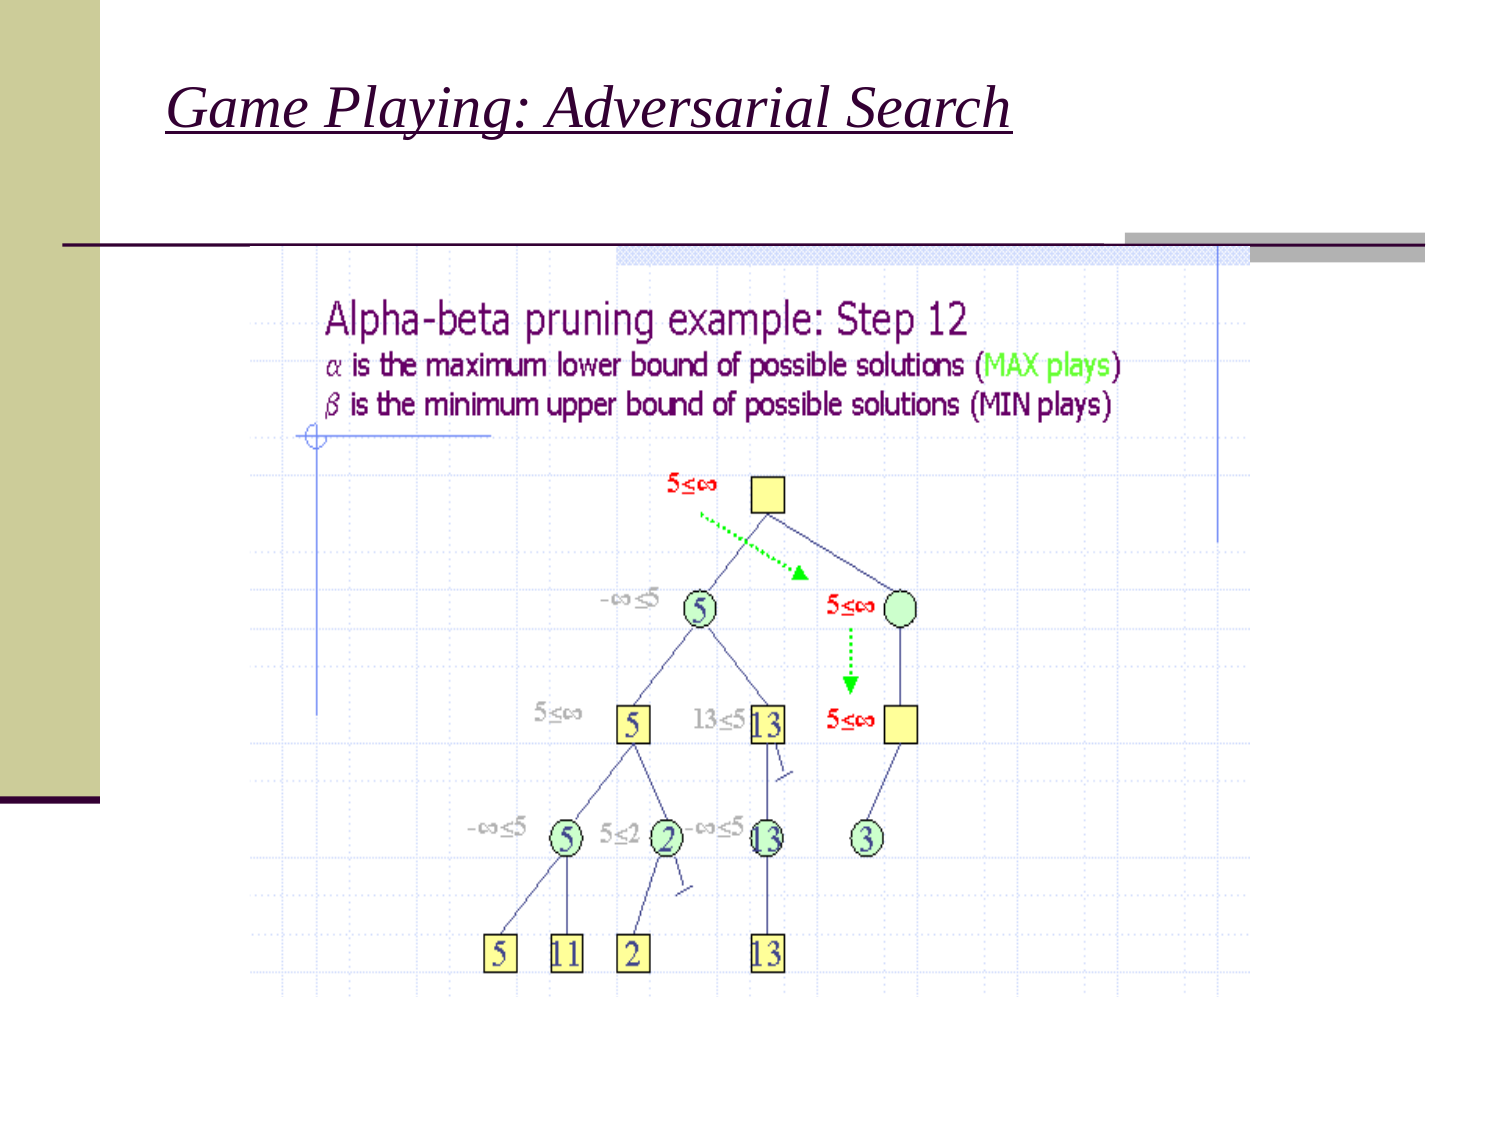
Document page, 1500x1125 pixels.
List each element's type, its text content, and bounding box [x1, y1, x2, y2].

title Game Playing: Adversarial Search [149, 45, 1426, 162]
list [249, 245, 1251, 997]
